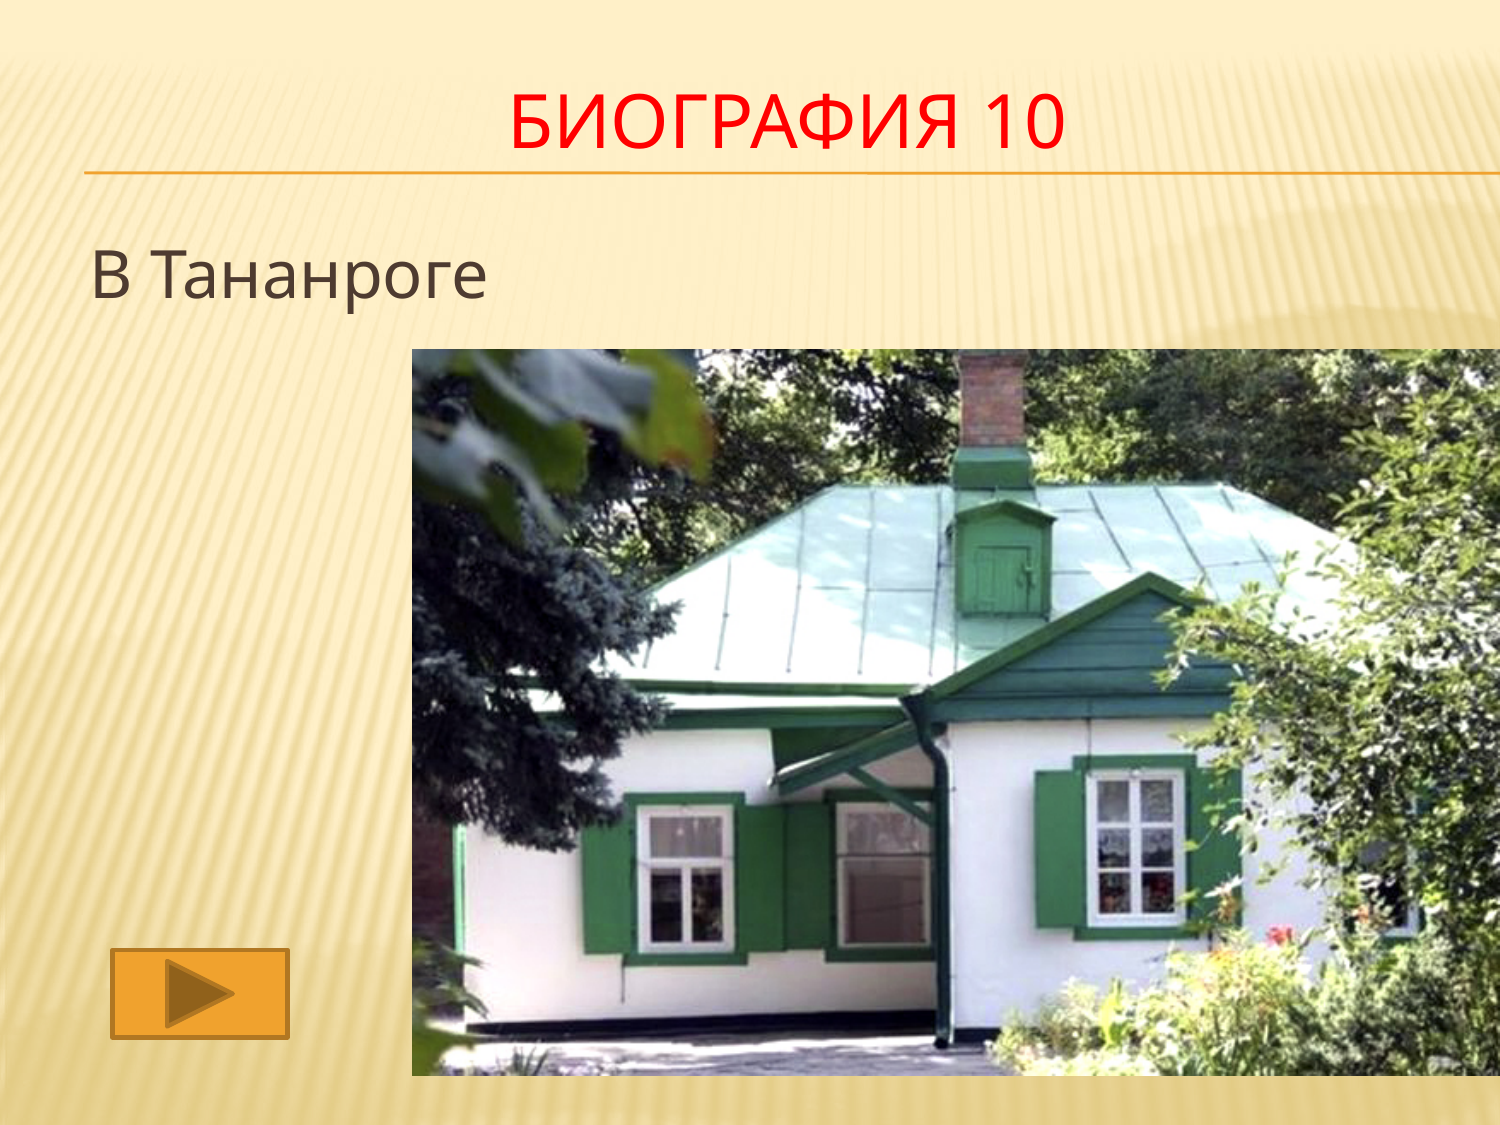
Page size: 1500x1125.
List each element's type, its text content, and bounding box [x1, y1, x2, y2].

text_box [110, 948, 290, 1040]
title Биография 10 [75, 50, 1500, 188]
picture [412, 349, 1500, 1076]
list В Тананроге [75, 224, 1500, 321]
